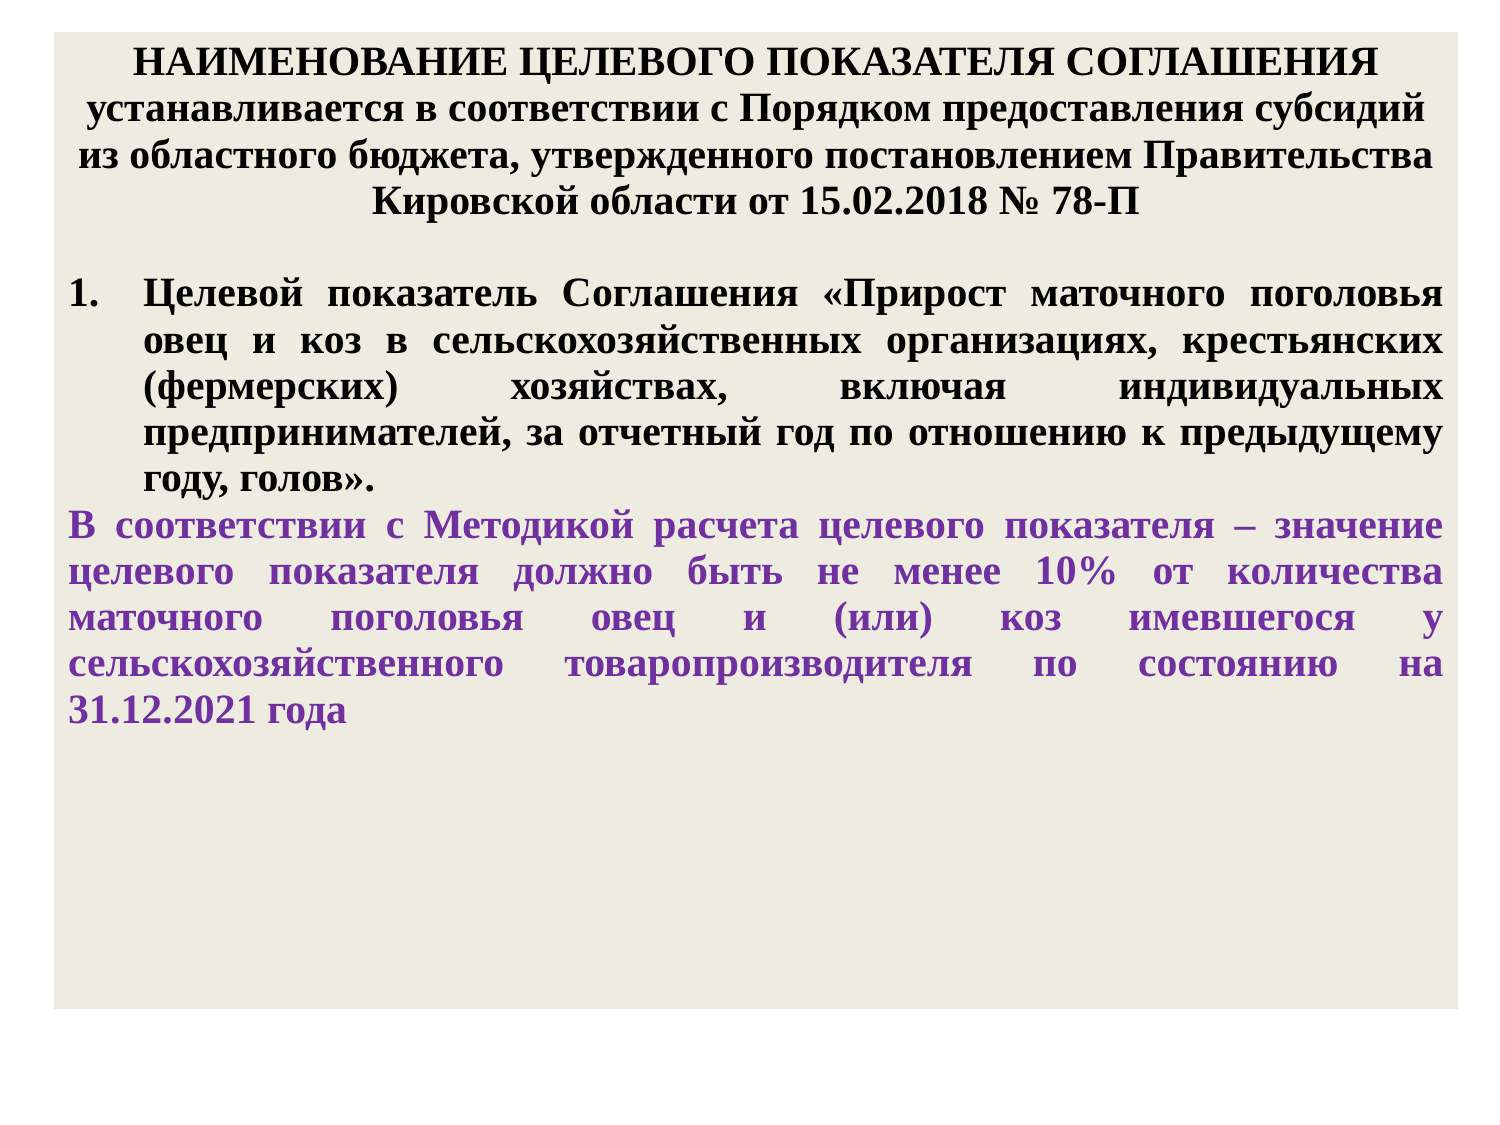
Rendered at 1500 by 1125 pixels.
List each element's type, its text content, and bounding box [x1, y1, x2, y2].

table_header НАИМЕНОВАНИЕ ЦЕЛЕВОГО ПОКАЗАТЕЛЯ СОГЛАШЕНИЯ устанавливается в соответствии с Порядком предоставления субсидий из областного бюджета, утвержденного постановлением Правительства Кировской области от 15.02.2018 № 78-П Целевой показатель Соглашения «Прирост маточного поголовья овец и коз в сельскохозяйственных организациях, крестьянских (фермерских) хозяйствах, включая индивидуальных предпринимателей, за отчетный год по отношению к предыдущему году, голов». В соответствии с Методикой расчета целевого показателя – значение целевого показателя должно быть не менее 10% от количества маточного поголовья овец и (или) коз имевшегося у сельскохозяйственного товаропроизводителя по состоянию на 31.12.2021 года [54, 32, 1458, 1009]
